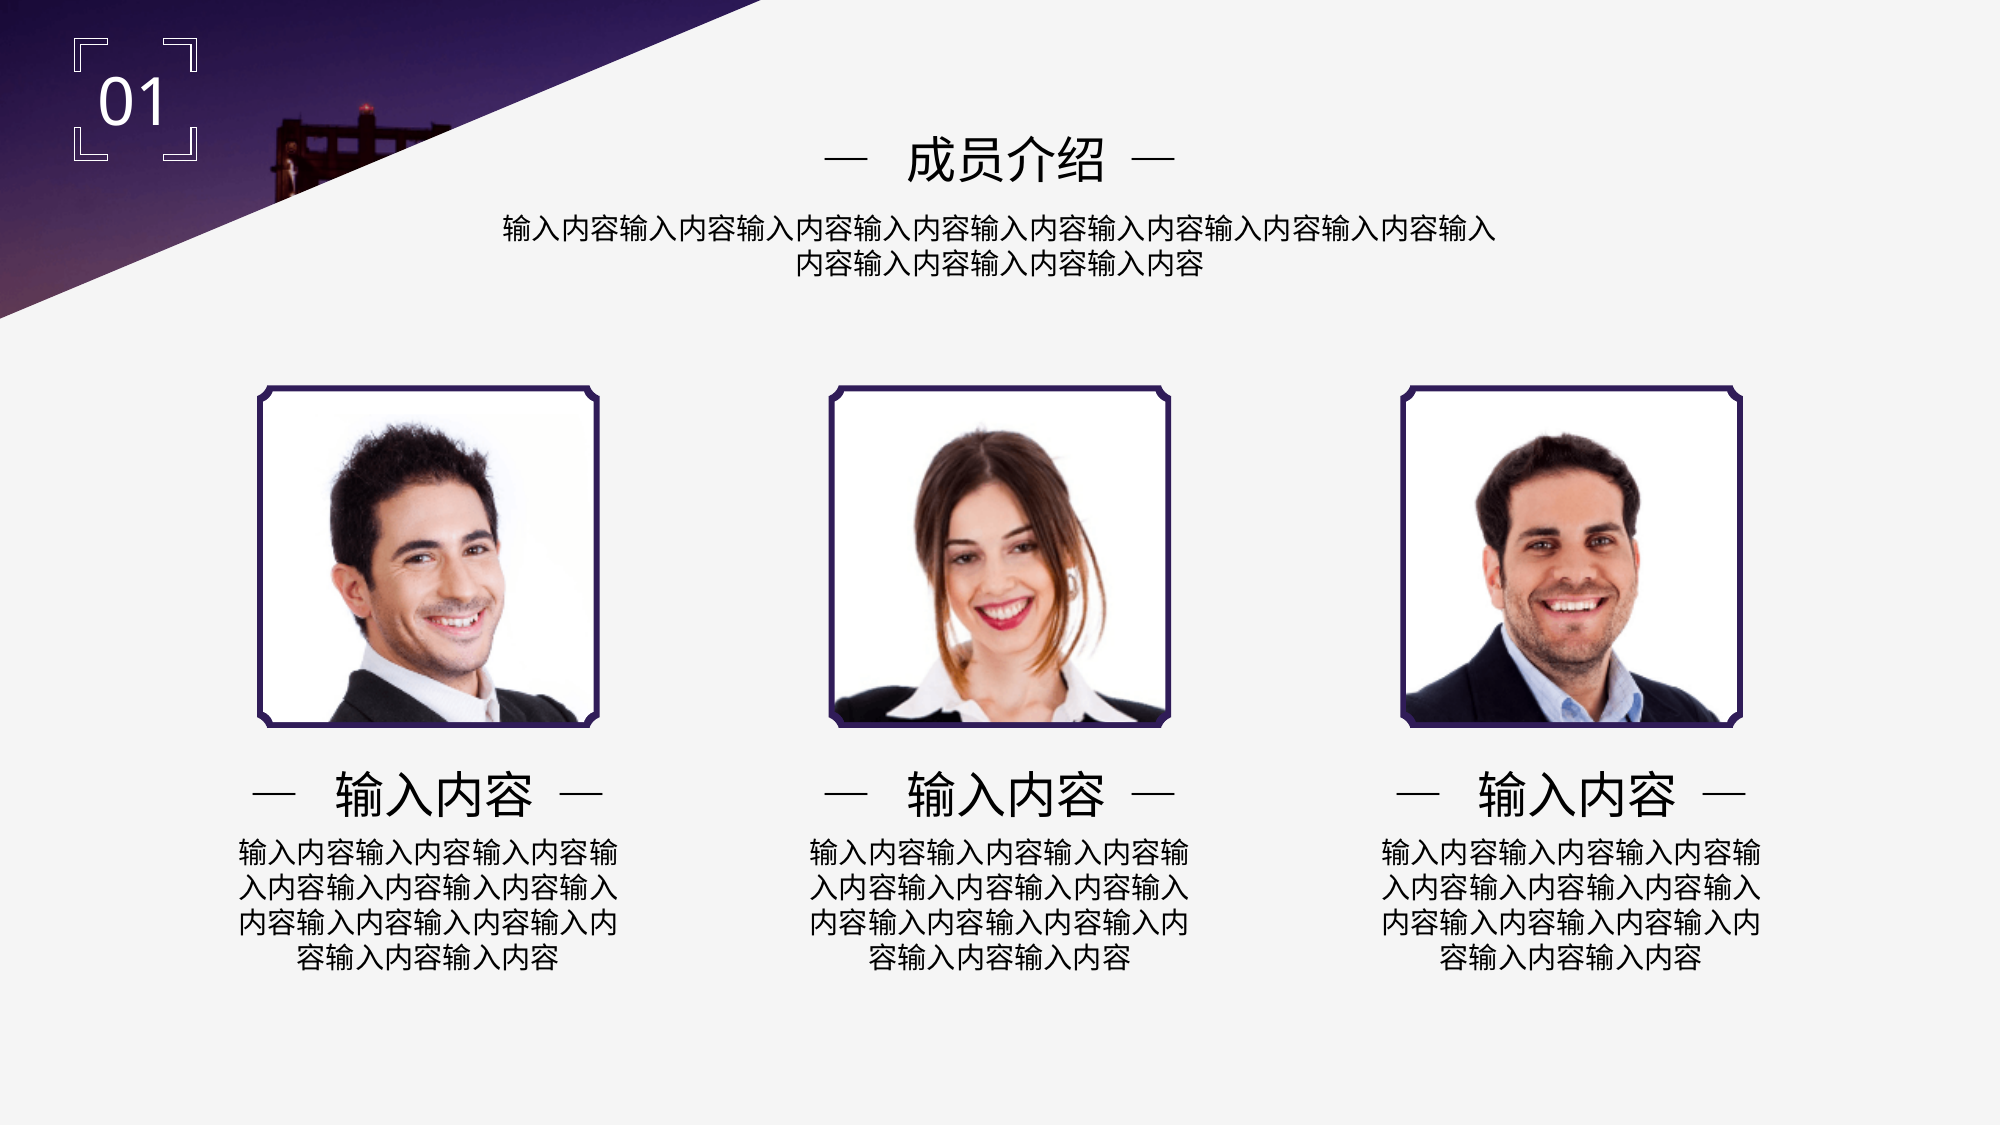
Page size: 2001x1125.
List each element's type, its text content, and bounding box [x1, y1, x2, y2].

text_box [257, 385, 600, 728]
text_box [828, 385, 1172, 728]
picture [0, 0, 761, 319]
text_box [213, 755, 644, 984]
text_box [1356, 755, 1787, 984]
text_box — 成员介绍 — [785, 121, 1215, 196]
text_box 输入内容输入内容输入内容输入内容输入内容输入内容输入内容输入内容输入内容输入内容输入内容输入内容 [761, 203, 1523, 288]
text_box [1400, 385, 1743, 728]
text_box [784, 755, 1215, 984]
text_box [74, 38, 197, 161]
